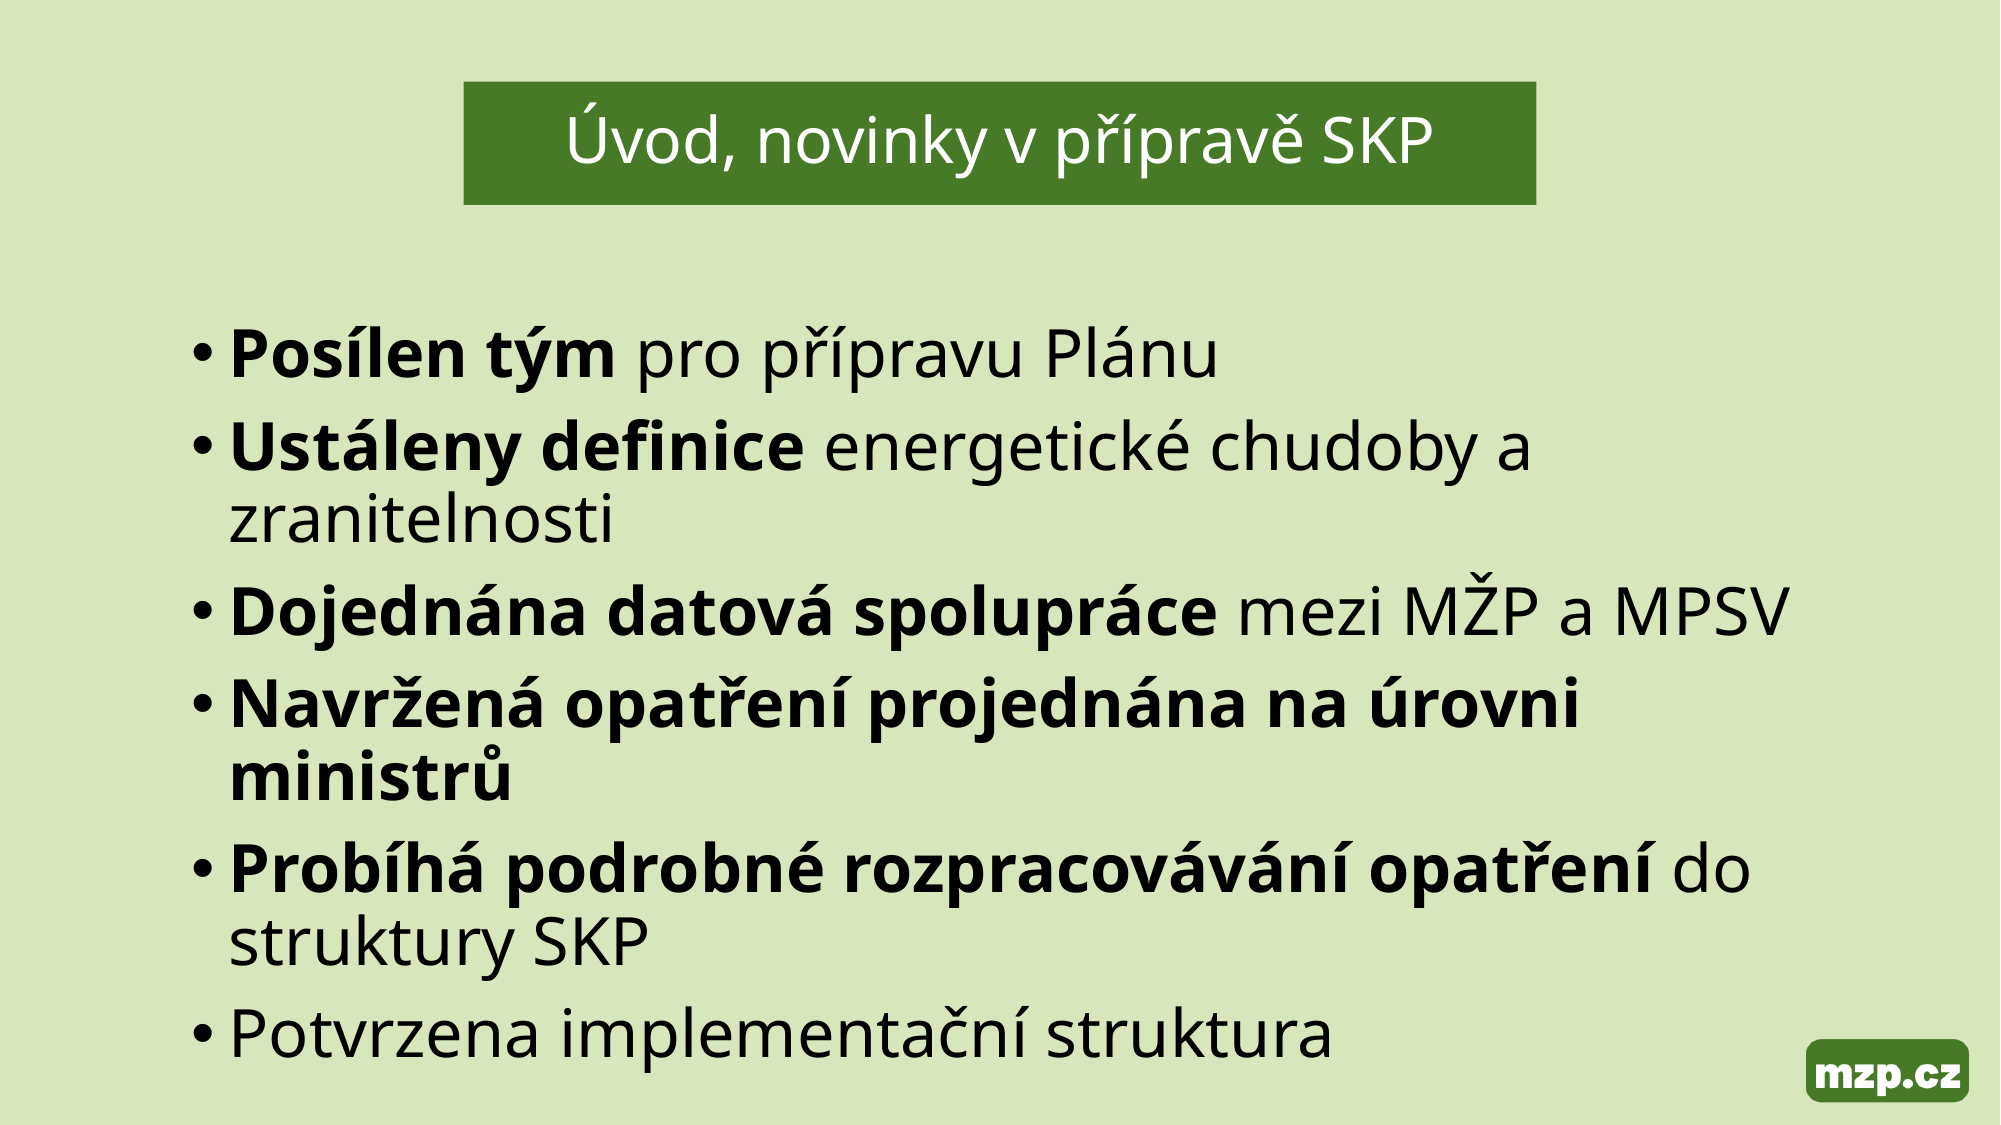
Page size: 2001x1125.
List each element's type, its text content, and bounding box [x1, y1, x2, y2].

list Posílen tým pro přípravu Plánu Ustáleny definice energetické chudoby a zranitelnosti Dojednána datová spolupráce mezi MŽP a MPSV Navržená opatření projednána na úrovni ministrů Probíhá podrobné rozpracovávání opatření do struktury SKP Potvrzena implementační struktura [176, 221, 1824, 1086]
picture [1775, 961, 2000, 1125]
title Úvod, novinky v přípravě SKP [463, 81, 1537, 205]
